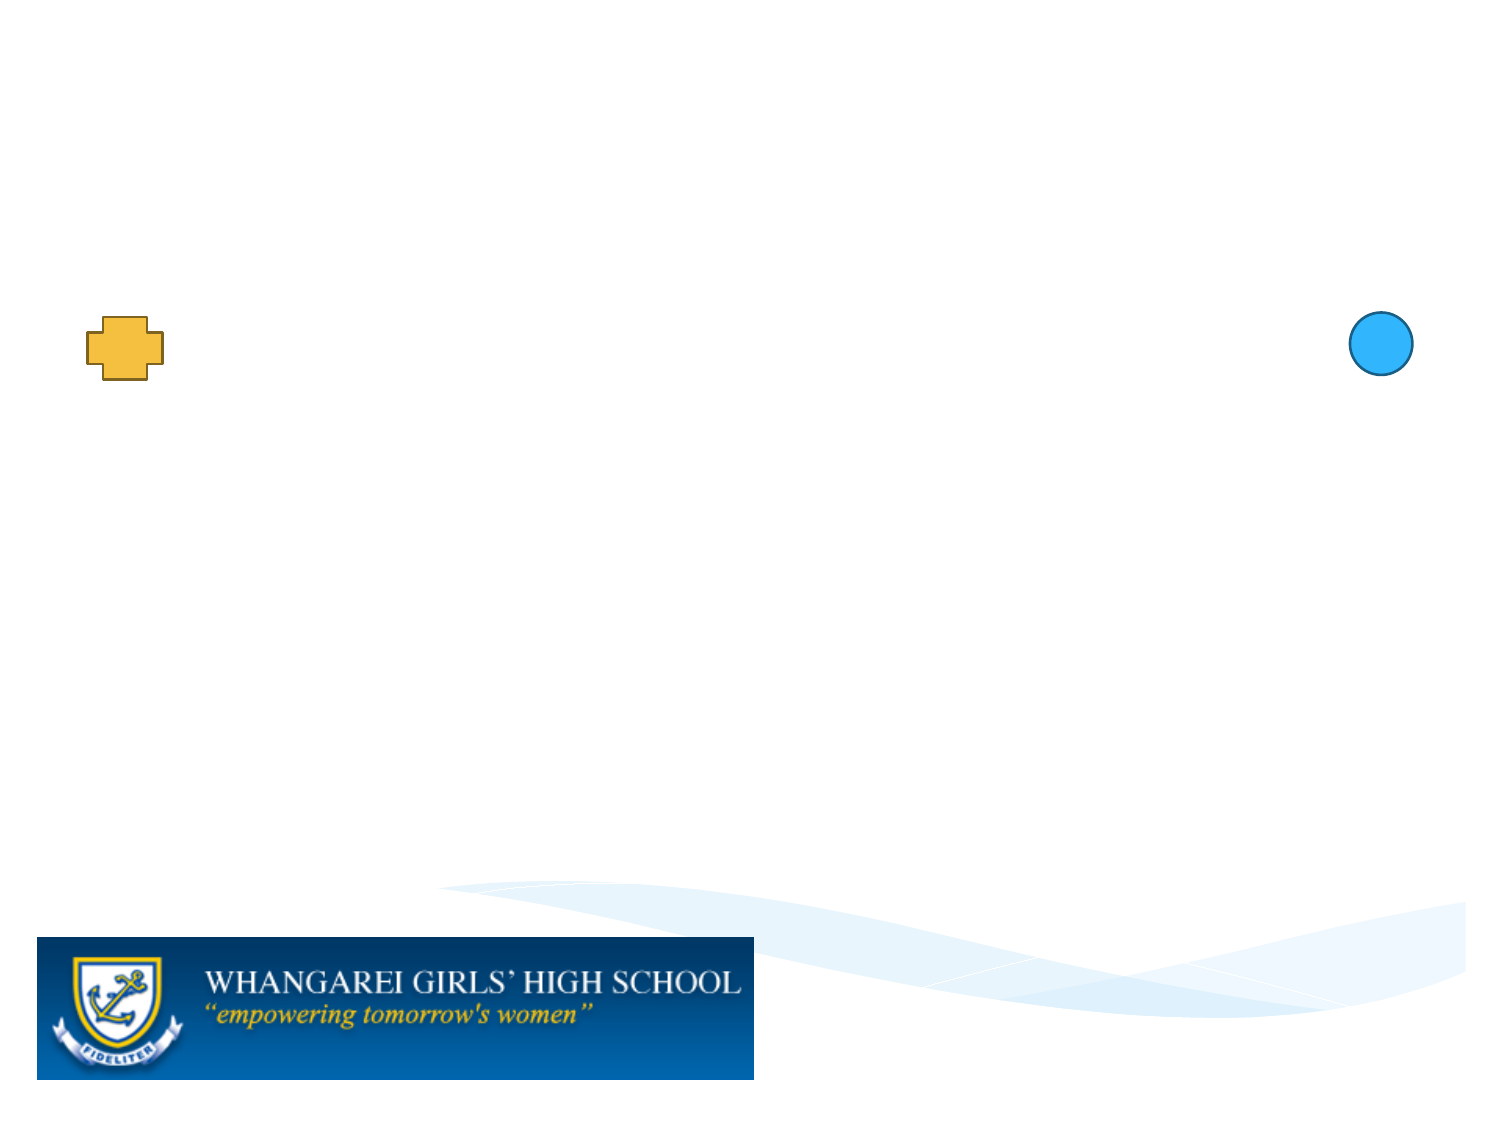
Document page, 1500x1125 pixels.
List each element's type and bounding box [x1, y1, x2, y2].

text_box [1348, 311, 1414, 377]
picture [37, 937, 754, 1080]
text_box [86, 316, 164, 381]
